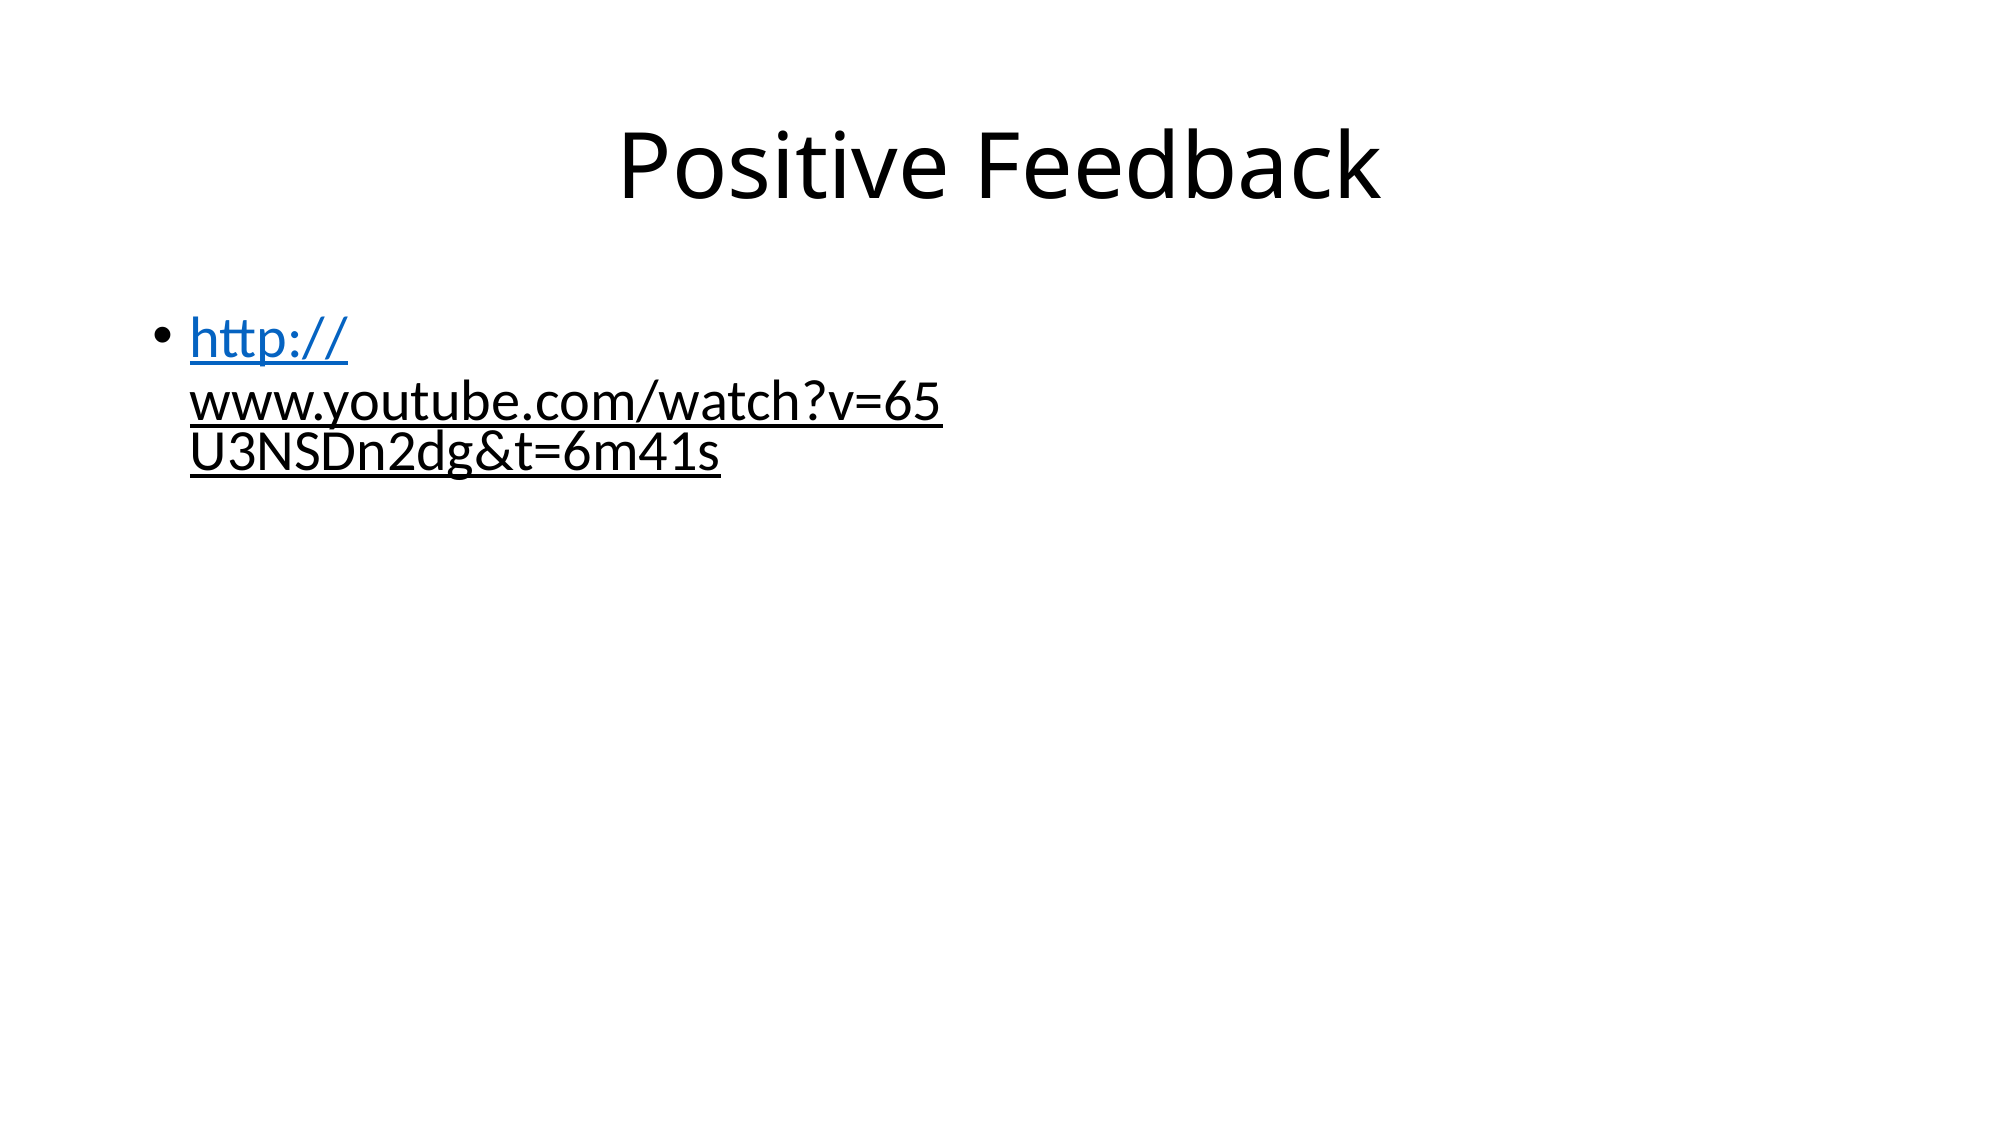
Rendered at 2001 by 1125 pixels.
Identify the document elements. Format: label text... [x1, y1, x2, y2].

list http://www.youtube.com/watch?v=65U3NSDn2dg&t=6m41s [137, 299, 988, 1014]
title Positive Feedback [137, 59, 1863, 278]
